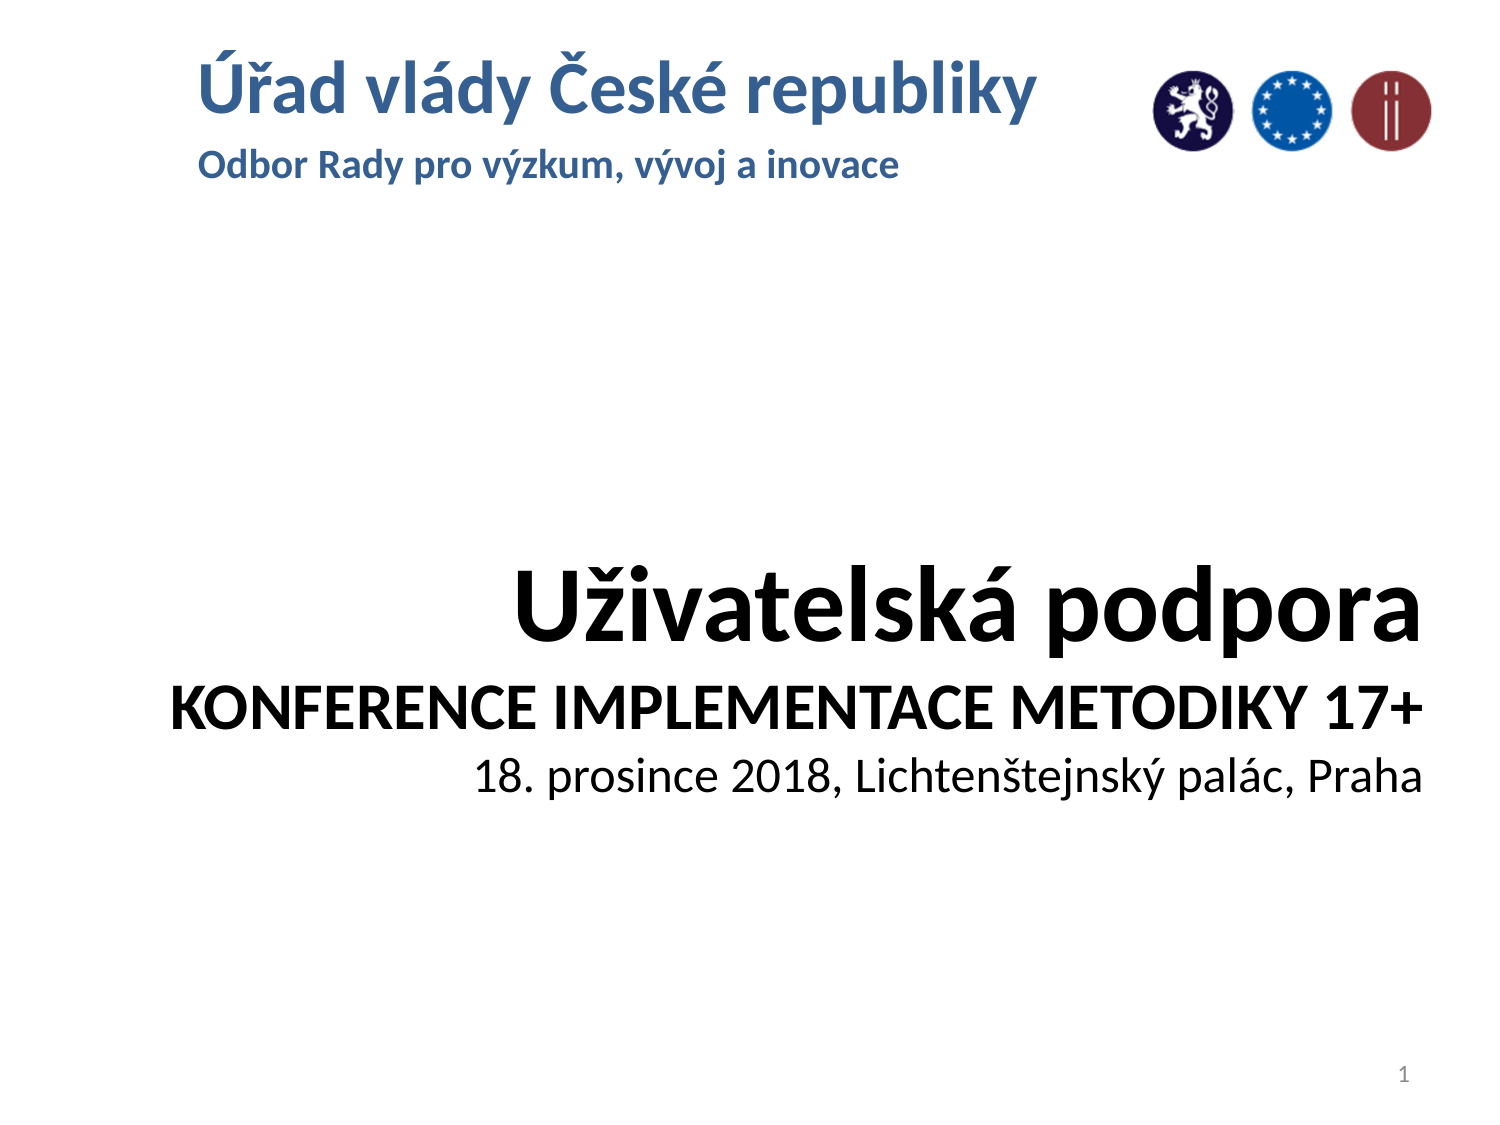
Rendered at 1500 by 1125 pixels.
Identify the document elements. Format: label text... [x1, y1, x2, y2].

picture [1151, 66, 1435, 155]
subtitle Úřad vlády České republiky Odbor Rady pro výzkum, vývoj a inovace [183, 30, 1152, 244]
slide_number 1 [1074, 1042, 1425, 1103]
text_box Uživatelská podpora KONFERENCE IMPLEMENTACE METODIKY 17+ 18. prosince 2018, Lichtenštejnský palác, Praha [89, 456, 1440, 1000]
